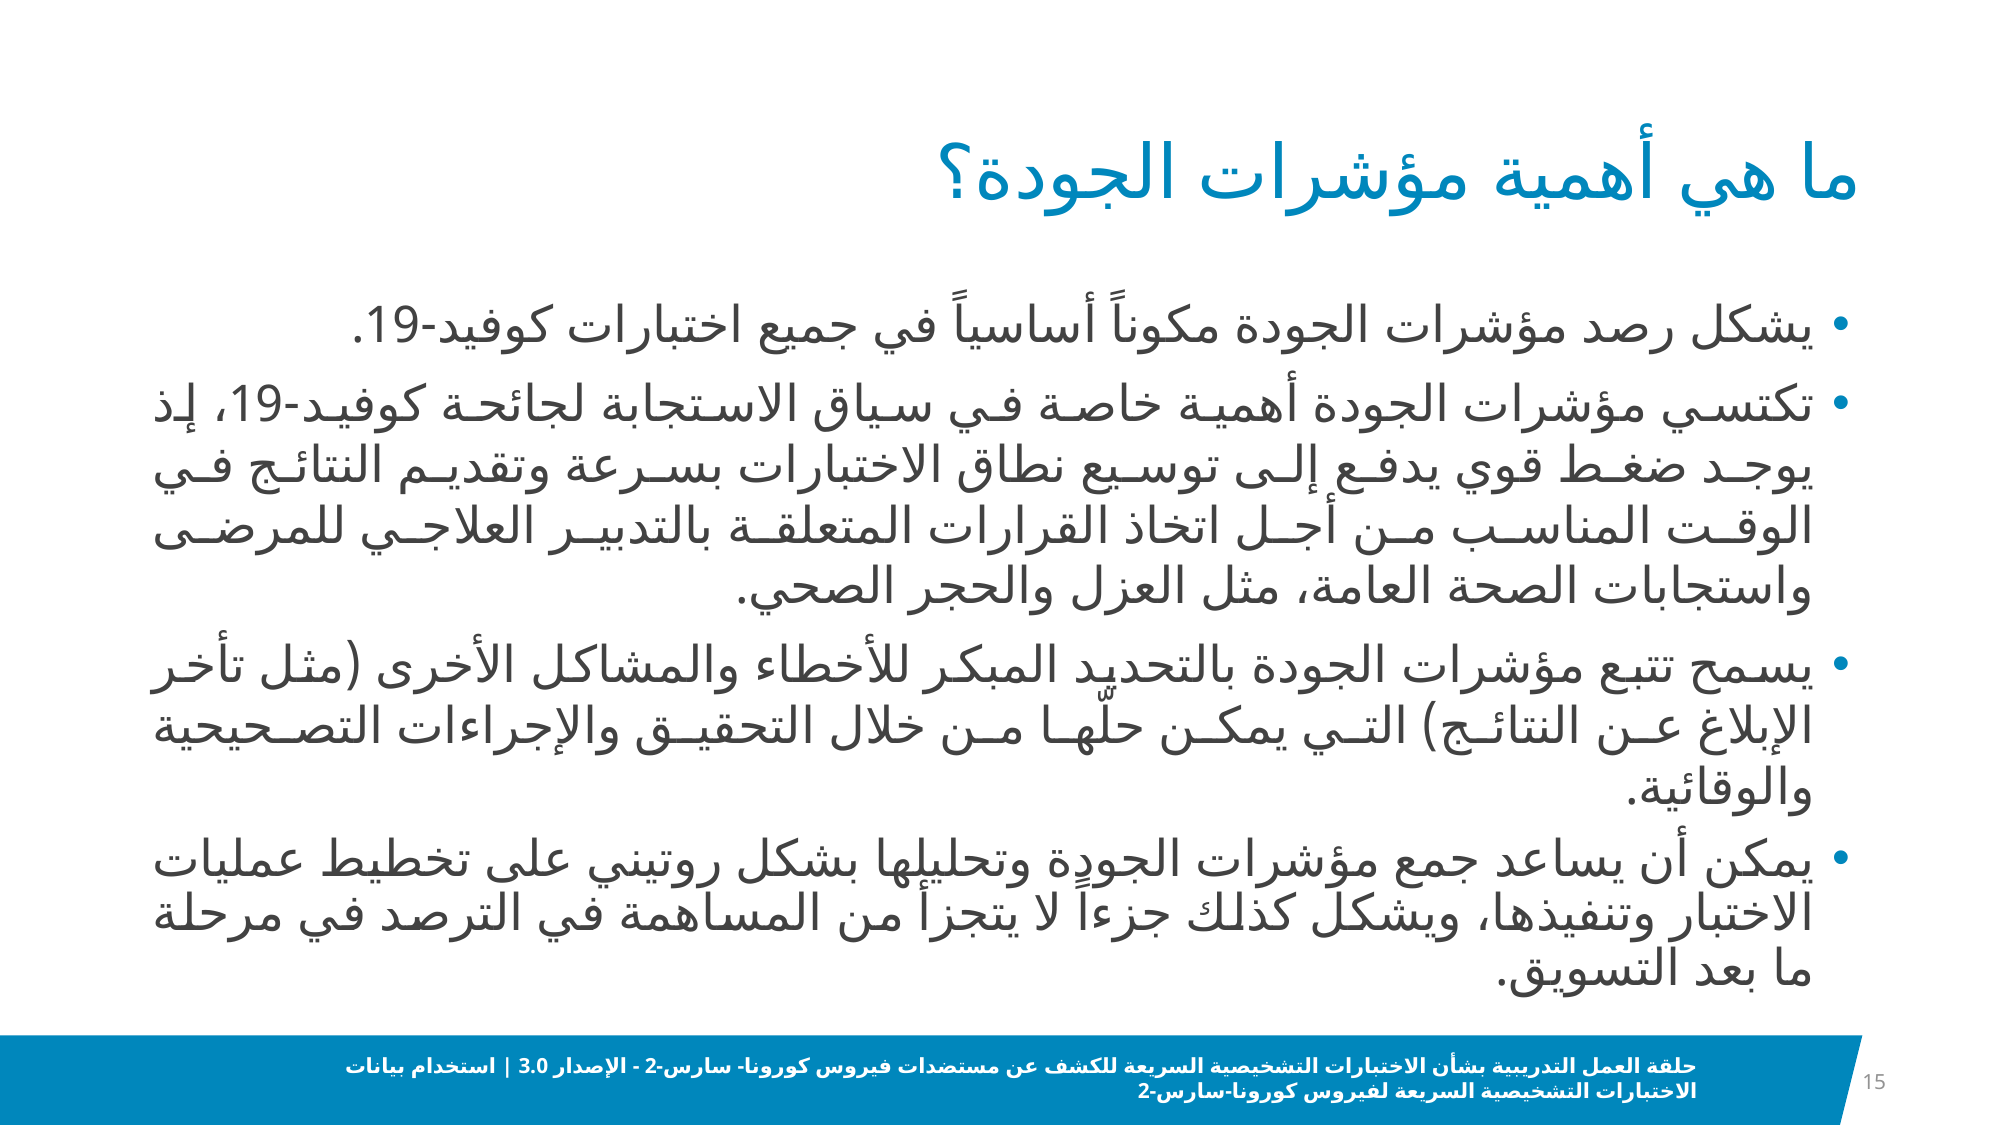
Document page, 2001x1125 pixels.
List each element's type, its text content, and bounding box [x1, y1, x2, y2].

list يشكل رصد مؤشرات الجودة مكوناً أساسياً في جميع اختبارات كوفيد-19. تكتسي مؤشرات الجودة أهمية خاصة في سياق الاستجابة لجائحة كوفيد-19، إذ يوجد ضغط قوي يدفع إلى توسيع نطاق الاختبارات بسرعة وتقديم النتائج في الوقت المناسب من أجل اتخاذ القرارات المتعلقة بالتدبير العلاجي للمرضى واستجابات الصحة العامة، مثل العزل والحجر الصحي. يسمح تتبع مؤشرات الجودة بالتحديد المبكر للأخطاء والمشاكل الأخرى (مثل تأخر الإبلاغ عن النتائج) التي يمكن حلّها من خلال التحقيق والإجراءات التصحيحية والوقائية. يمكن أن يساعد جمع مؤشرات الجودة وتحليلها بشكل روتيني على تخطيط عمليات الاختبار وتنفيذها، ويشكل كذلك جزءاً لا يتجزأ من المساهمة في الترصد في مرحلة ما بعد التسويق. [137, 284, 1863, 1014]
title ما هي أهمية مؤشرات الجودة؟ [137, 59, 1863, 215]
footer حلقة العمل التدريبية بشأن الاختبارات التشخيصية السريعة للكشف عن مستضدات فيروس كورونا- سارس-2 - الإصدار 3.0 | استخدام بيانات الاختبارات التشخيصية السريعة لفيروس كورونا-سارس-2 [302, 1036, 1698, 1119]
slide_number 15 [1862, 1035, 1947, 1125]
